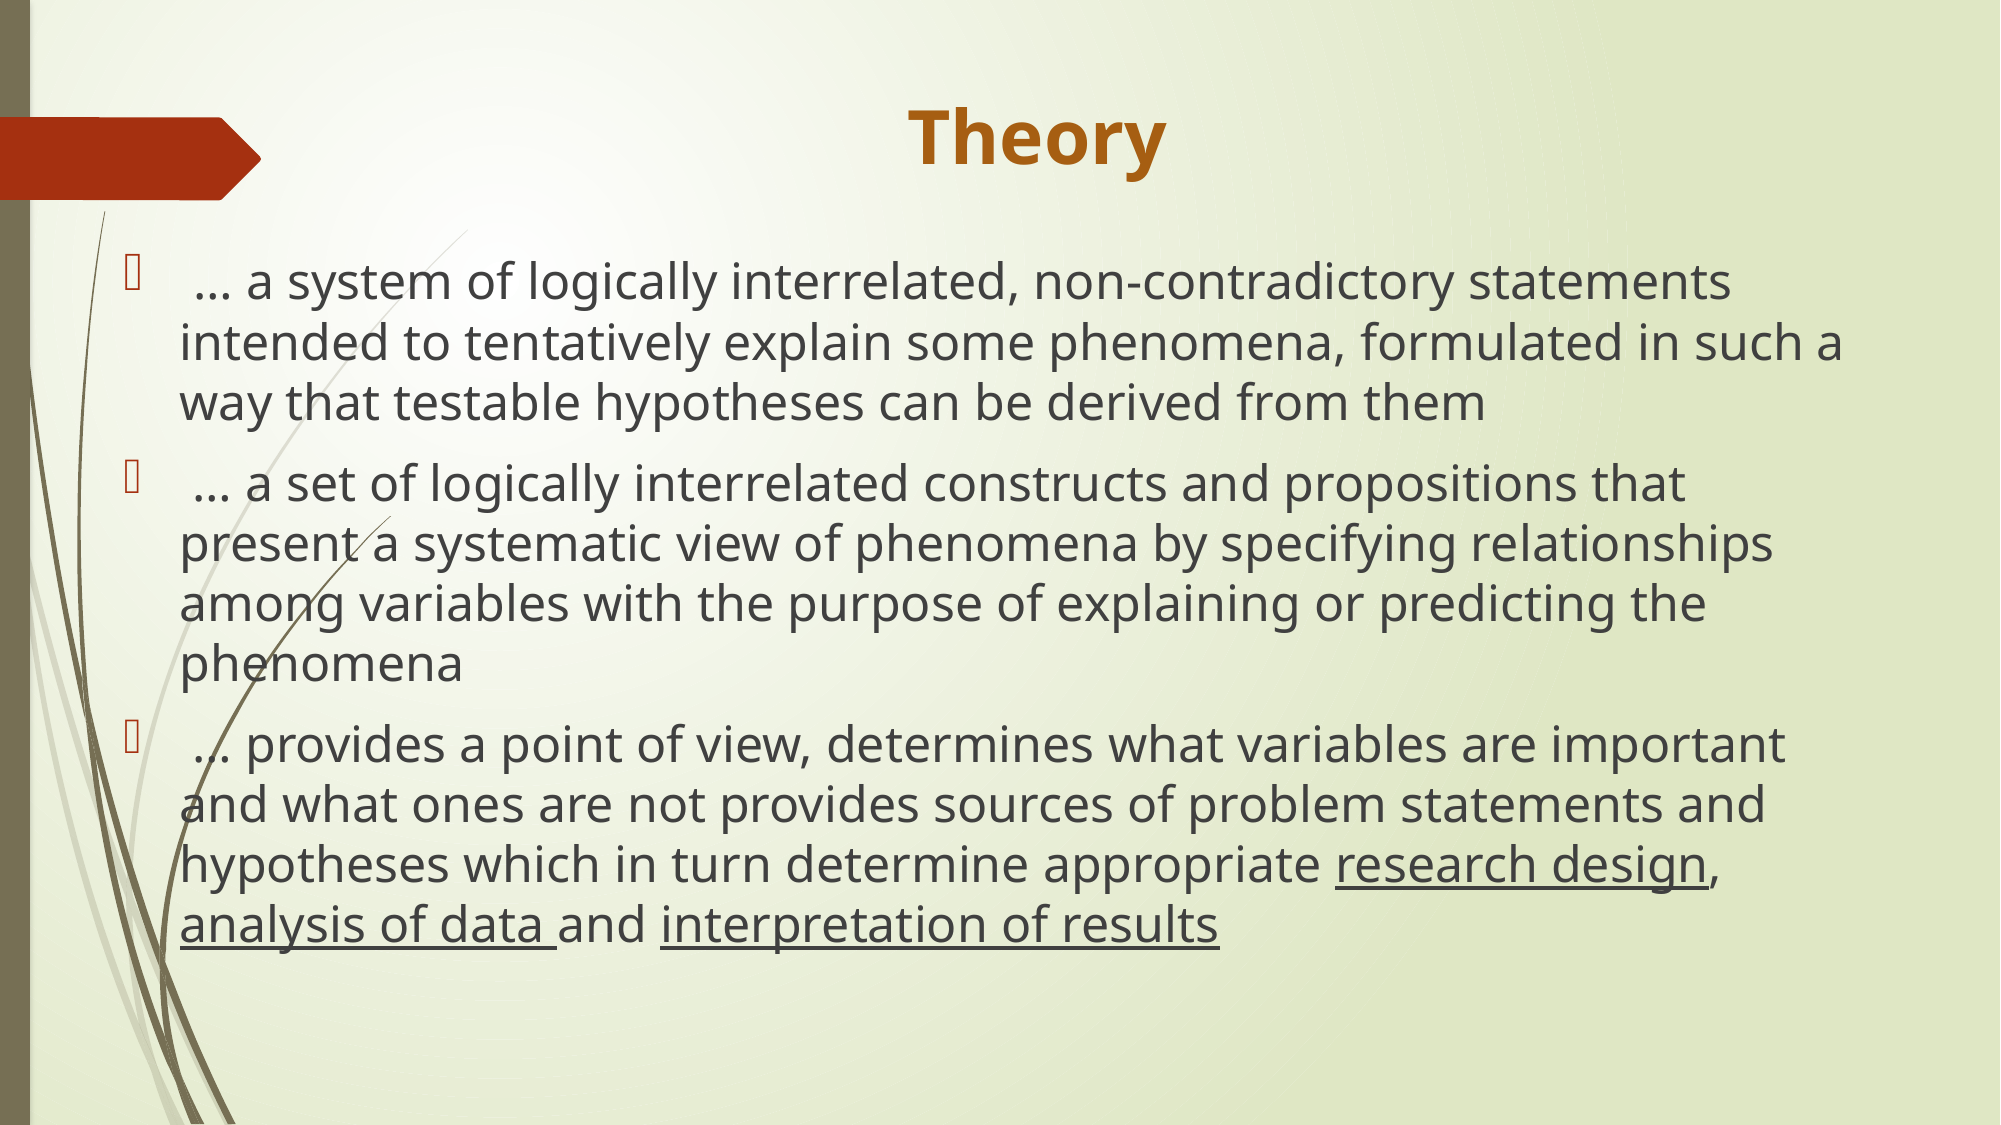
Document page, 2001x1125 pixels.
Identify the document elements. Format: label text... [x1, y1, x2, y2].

title Theory [306, 81, 1769, 237]
list … a system of logically interrelated, non-contradictory statements intended to tentatively explain some phenomena, formulated in such a way that testable hypotheses can be derived from them … a set of logically interrelated constructs and propositions that present a systematic view of phenomena by specifying relationships among variables with the purpose of explaining or predicting the phenomena … provides a point of view, determines what variables are important and what ones are not provides sources of problem statements and hypotheses which in turn determine appropriate research design, analysis of data and interpretation of results [108, 237, 1867, 898]
